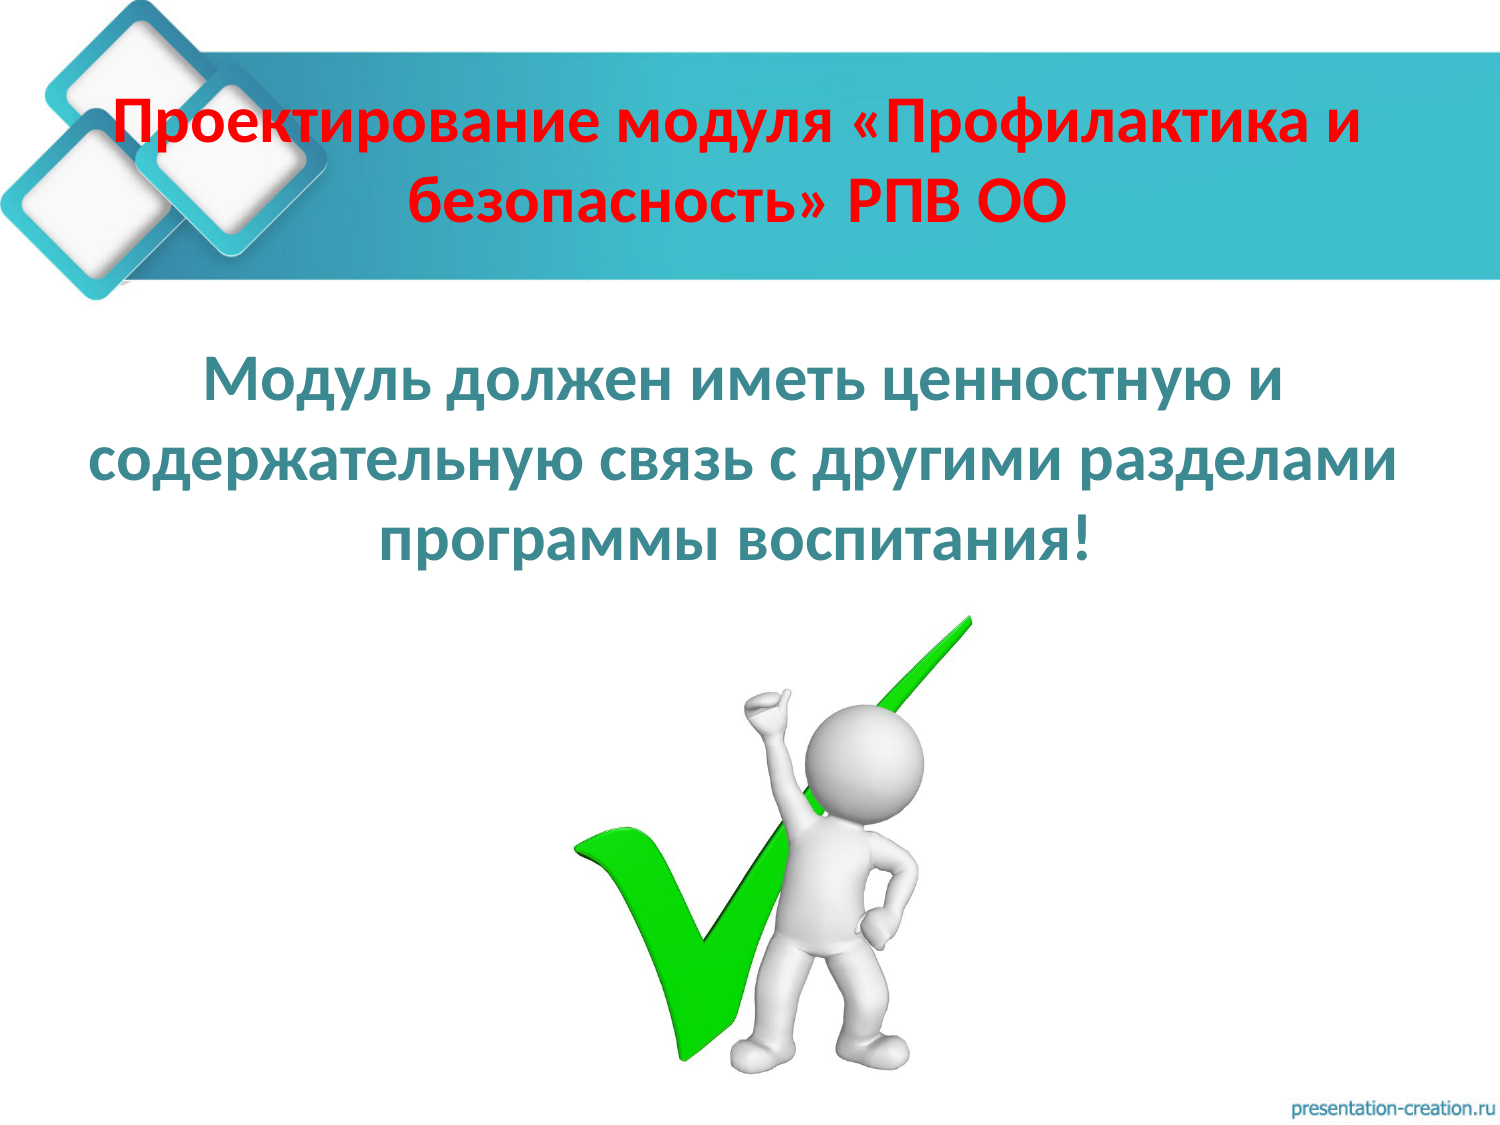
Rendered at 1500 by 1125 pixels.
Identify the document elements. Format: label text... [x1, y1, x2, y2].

title Проектирование модуля «Профилактика и безопасность» РПВ ОО [29, 43, 1447, 268]
list Модуль должен иметь ценностную и содержательную связь с другими разделами программы воспитания! [29, 326, 1459, 1071]
picture [0, 0, 1500, 1125]
